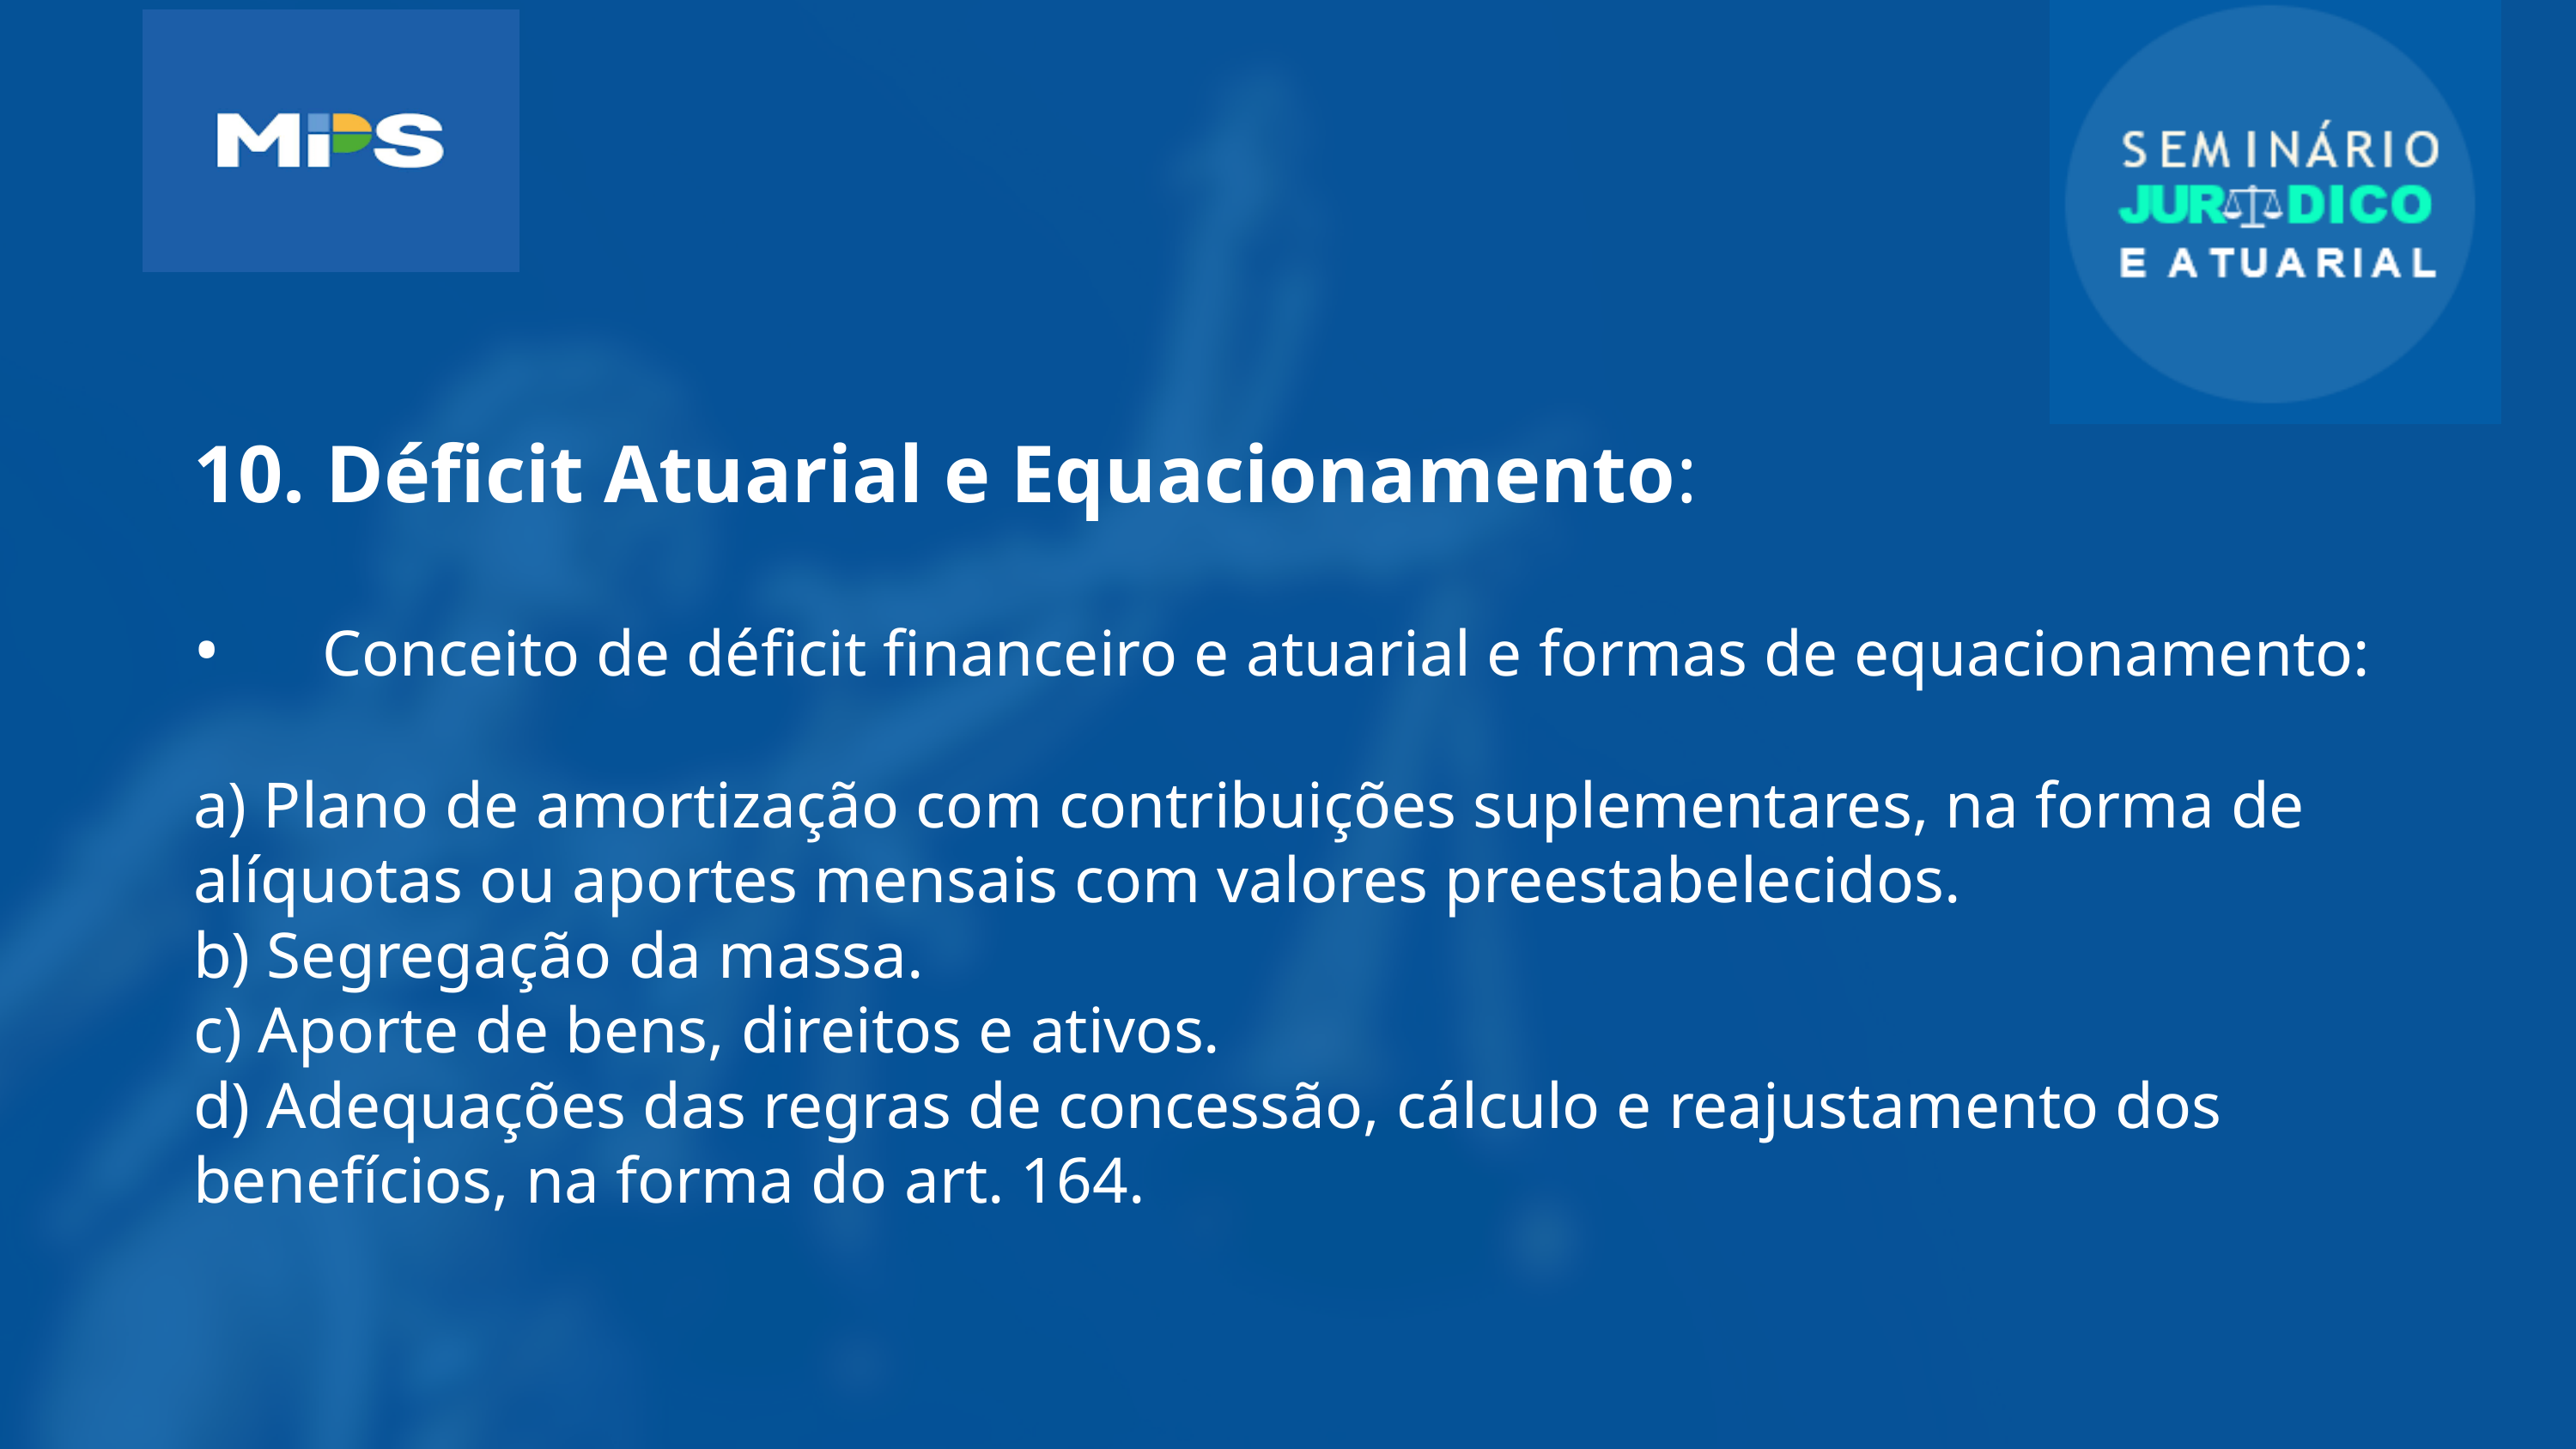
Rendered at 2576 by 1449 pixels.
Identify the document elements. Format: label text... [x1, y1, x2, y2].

title 10. Déficit Atuarial e Equacionamento: • Conceito de déficit financeiro e atuarial e formas de equacionamento: a) Plano de amortização com contribuições suplementares, na forma de alíquotas ou aportes mensais com valores preestabelecidos. b) Segregação da massa. c) Aporte de bens, direitos e ativos. d) Adequações das regras de concessão, cálculo e reajustamento dos benefícios, na forma do art. 164. [193, 423, 2383, 1449]
picture [0, 0, 2576, 1449]
